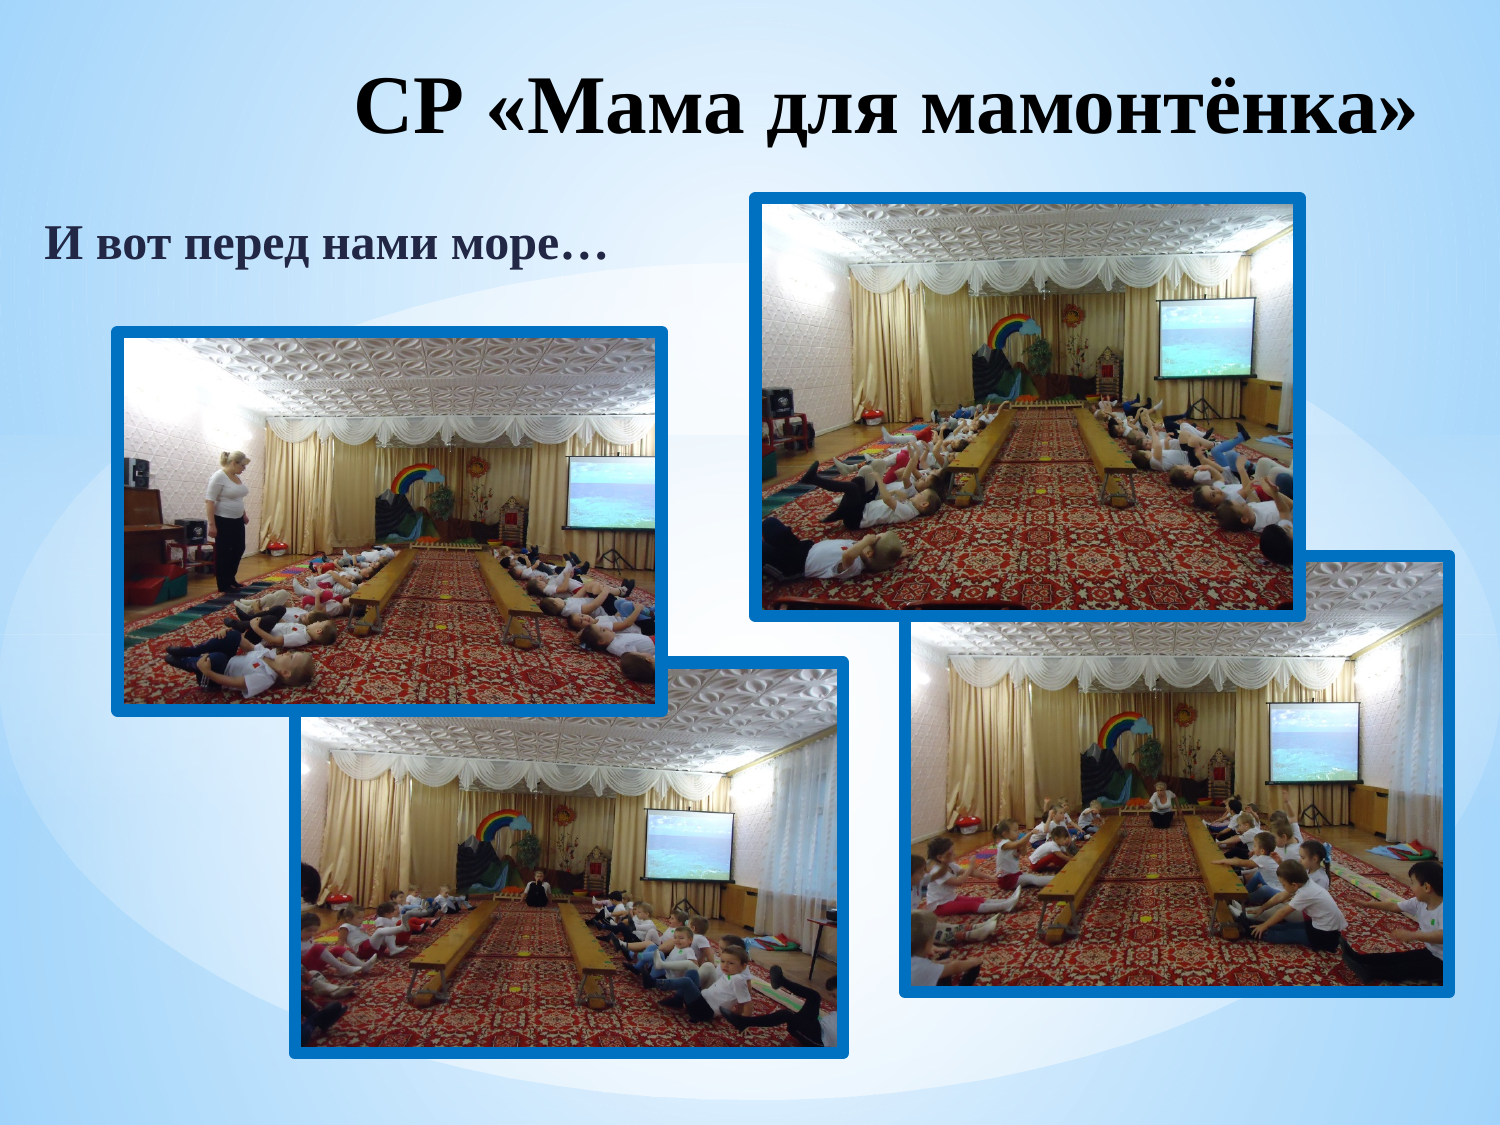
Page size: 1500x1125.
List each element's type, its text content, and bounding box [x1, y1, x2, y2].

picture [123, 337, 837, 1048]
subtitle И вот перед нами море… [29, 202, 1447, 1088]
title СР «Мама для мамонтёнка» [134, 42, 1436, 209]
picture [761, 204, 1444, 986]
